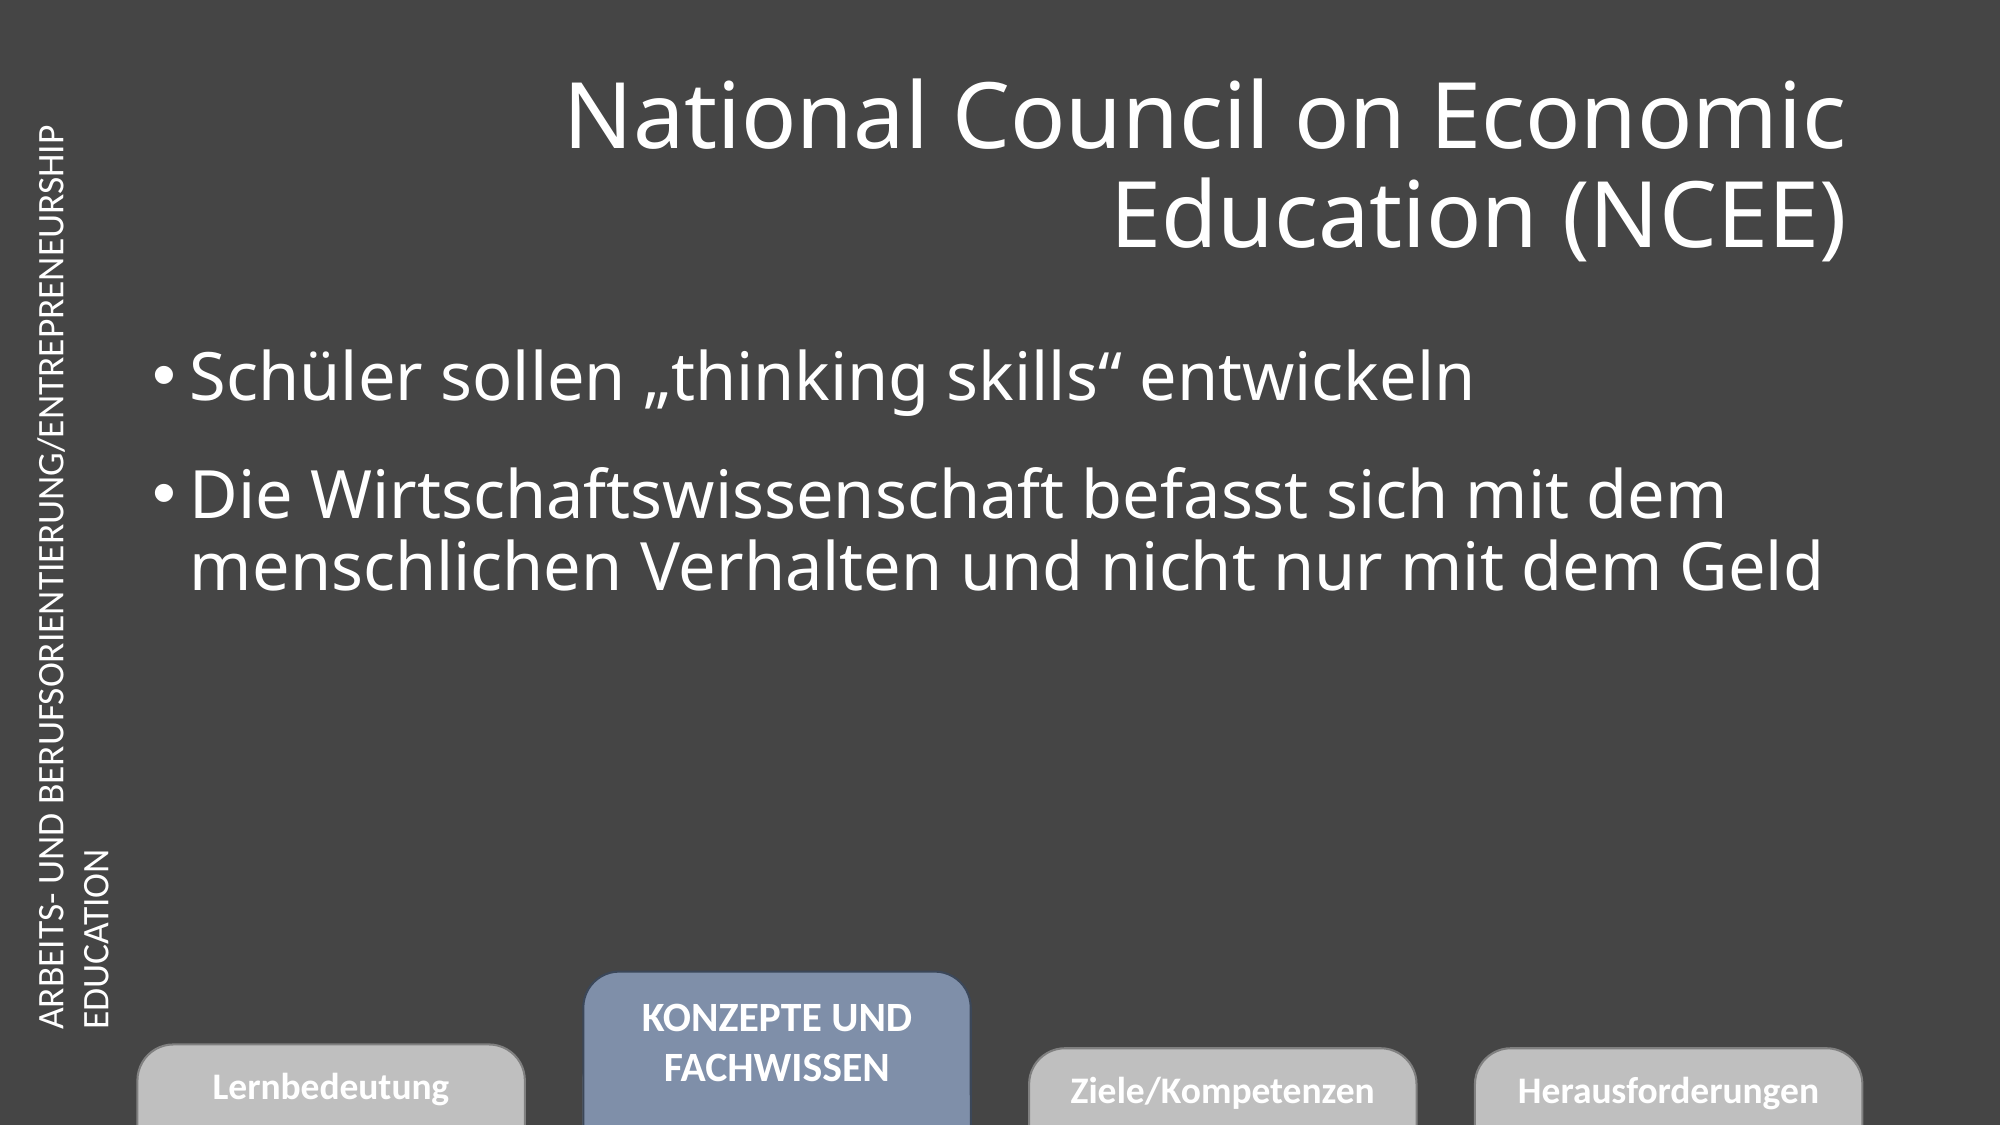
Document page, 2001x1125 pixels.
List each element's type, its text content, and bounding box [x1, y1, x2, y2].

list Schüler sollen „thinking skills“ entwickeln Die Wirtschaftswissenschaft befasst sich mit dem menschlichen Verhalten und nicht nur mit dem Geld [137, 335, 1863, 984]
title National Council on Economic Education (NCEE) [137, 59, 1863, 278]
